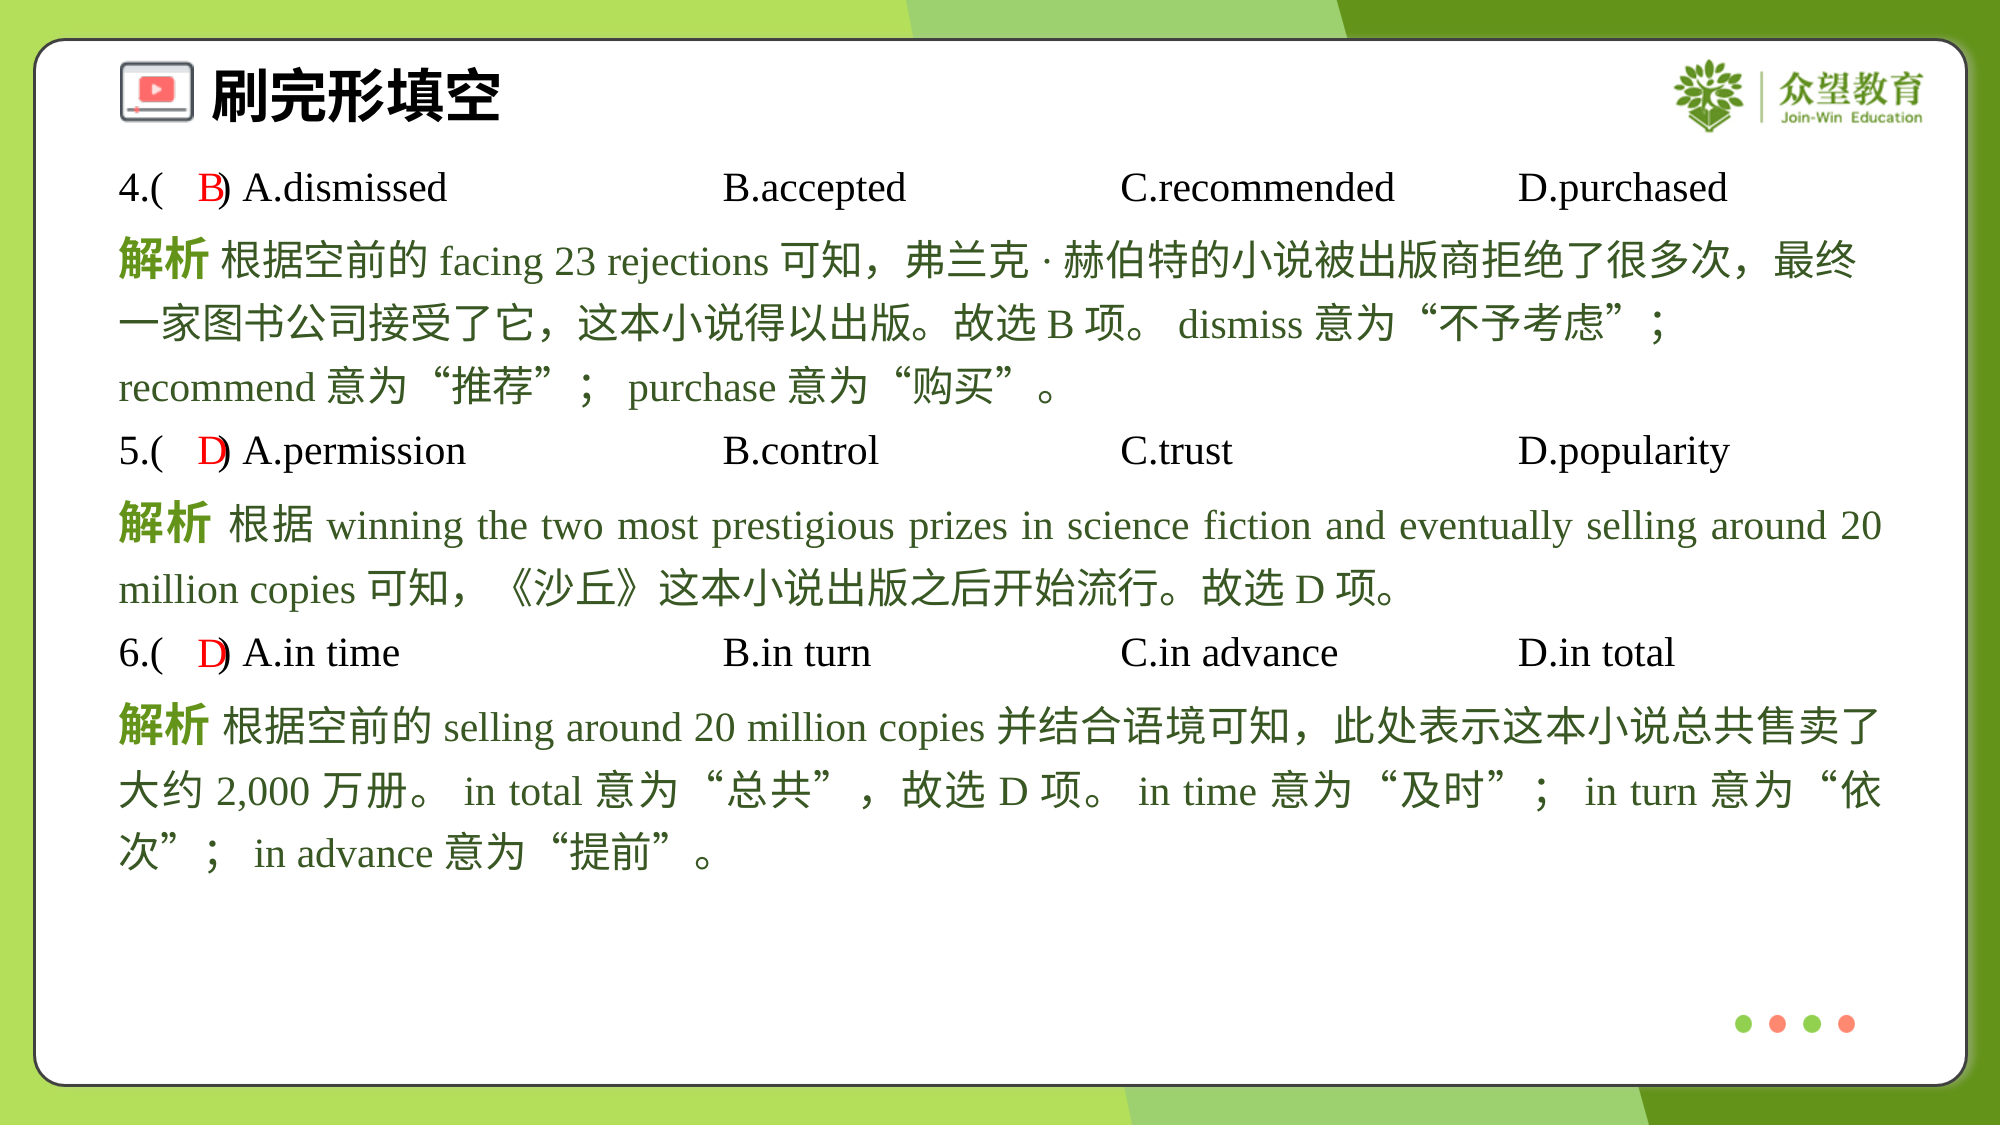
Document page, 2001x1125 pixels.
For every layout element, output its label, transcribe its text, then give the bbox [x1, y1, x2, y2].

text_box D [192, 410, 233, 469]
text_box 6.( ) A.in time B.in turn C.in advance D.in total [118, 612, 192, 670]
text_box D [192, 612, 233, 671]
text_box B [192, 146, 231, 205]
text_box 解析 根据winning the two most prestigious prizes in science fiction and eventually selling around 20 million copies可知，《沙丘》这本小说出版之后开始流行。故选D项。 [118, 480, 1883, 607]
picture [0, 0, 2000, 1125]
text_box 4.( ) A.dismissed B.accepted C.recommended D.purchased [118, 146, 192, 204]
text_box 5.( ) A.permission B.control C.trust D.popularity [233, 410, 1883, 468]
text_box 5.( ) A.permission B.control C.trust D.popularity [118, 410, 192, 468]
text_box 解析 根据空前的selling around 20 million copies并结合语境可知，此处表示这本小说总共售卖了大约2,000万册。in total意为“总共”，故选D项。in time意为“及时”；in turn意为“依次”；in advance意为“提前”。 [118, 682, 1883, 872]
text_box 4.( ) A.dismissed B.accepted C.recommended D.purchased [231, 146, 1883, 204]
text_box 解析 根据空前的facing 23 rejections可知，弗兰克·赫伯特的小说被出版商拒绝了很多次，最终一家图书公司接受了它，这本小说得以出版。故选B项。dismiss意为“不予考虑”；recommend意为“推荐”；purchase意为“购买”。 [118, 215, 1883, 405]
text_box 6.( ) A.in time B.in turn C.in advance D.in total [233, 612, 1883, 670]
